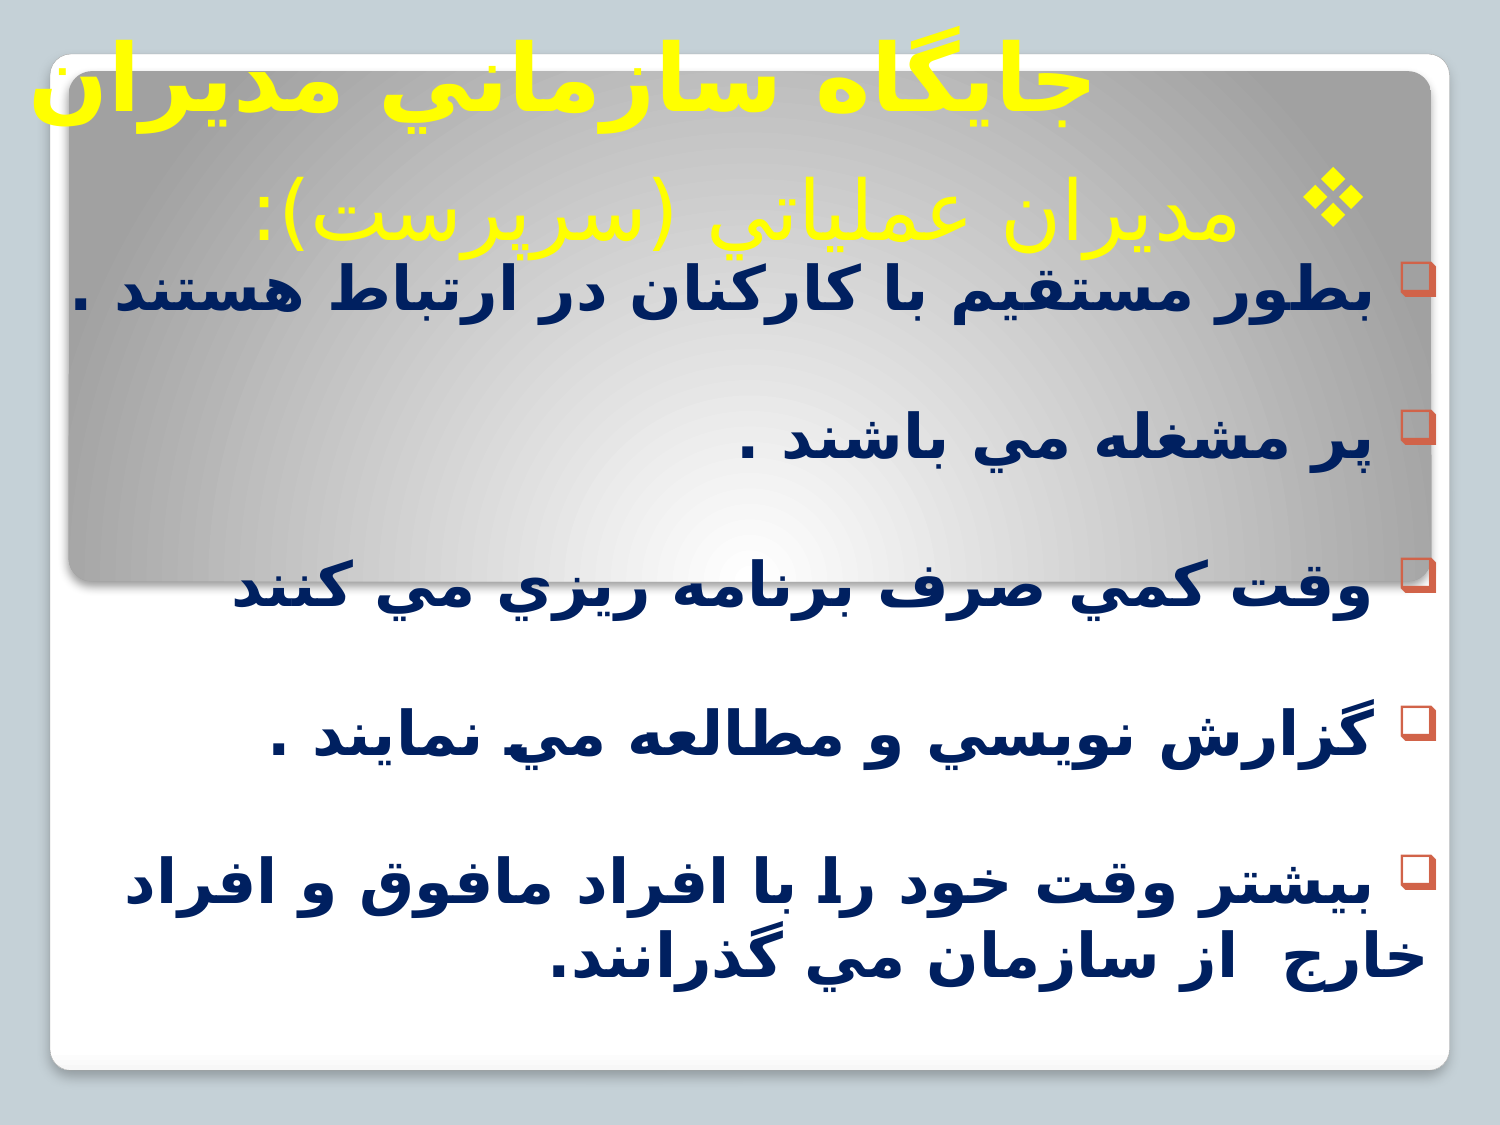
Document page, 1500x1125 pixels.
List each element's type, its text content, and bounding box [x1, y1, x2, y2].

subtitle بطور مستقيم با كاركنان در ارتباط هستند . پر مشغله مي باشند . وقت كمي صرف برنامه ريزي مي كنند گزارش نويسي و مطالعه مي نمايند . بيشتر وقت خود را با افراد مافوق و افراد خارج از سازمان مي گذرانند. [37, 265, 1450, 1125]
title جايگاه سازماني مديران [0, 0, 1500, 138]
text_box مديران عملياتي (سرپرست): [0, 149, 1500, 265]
